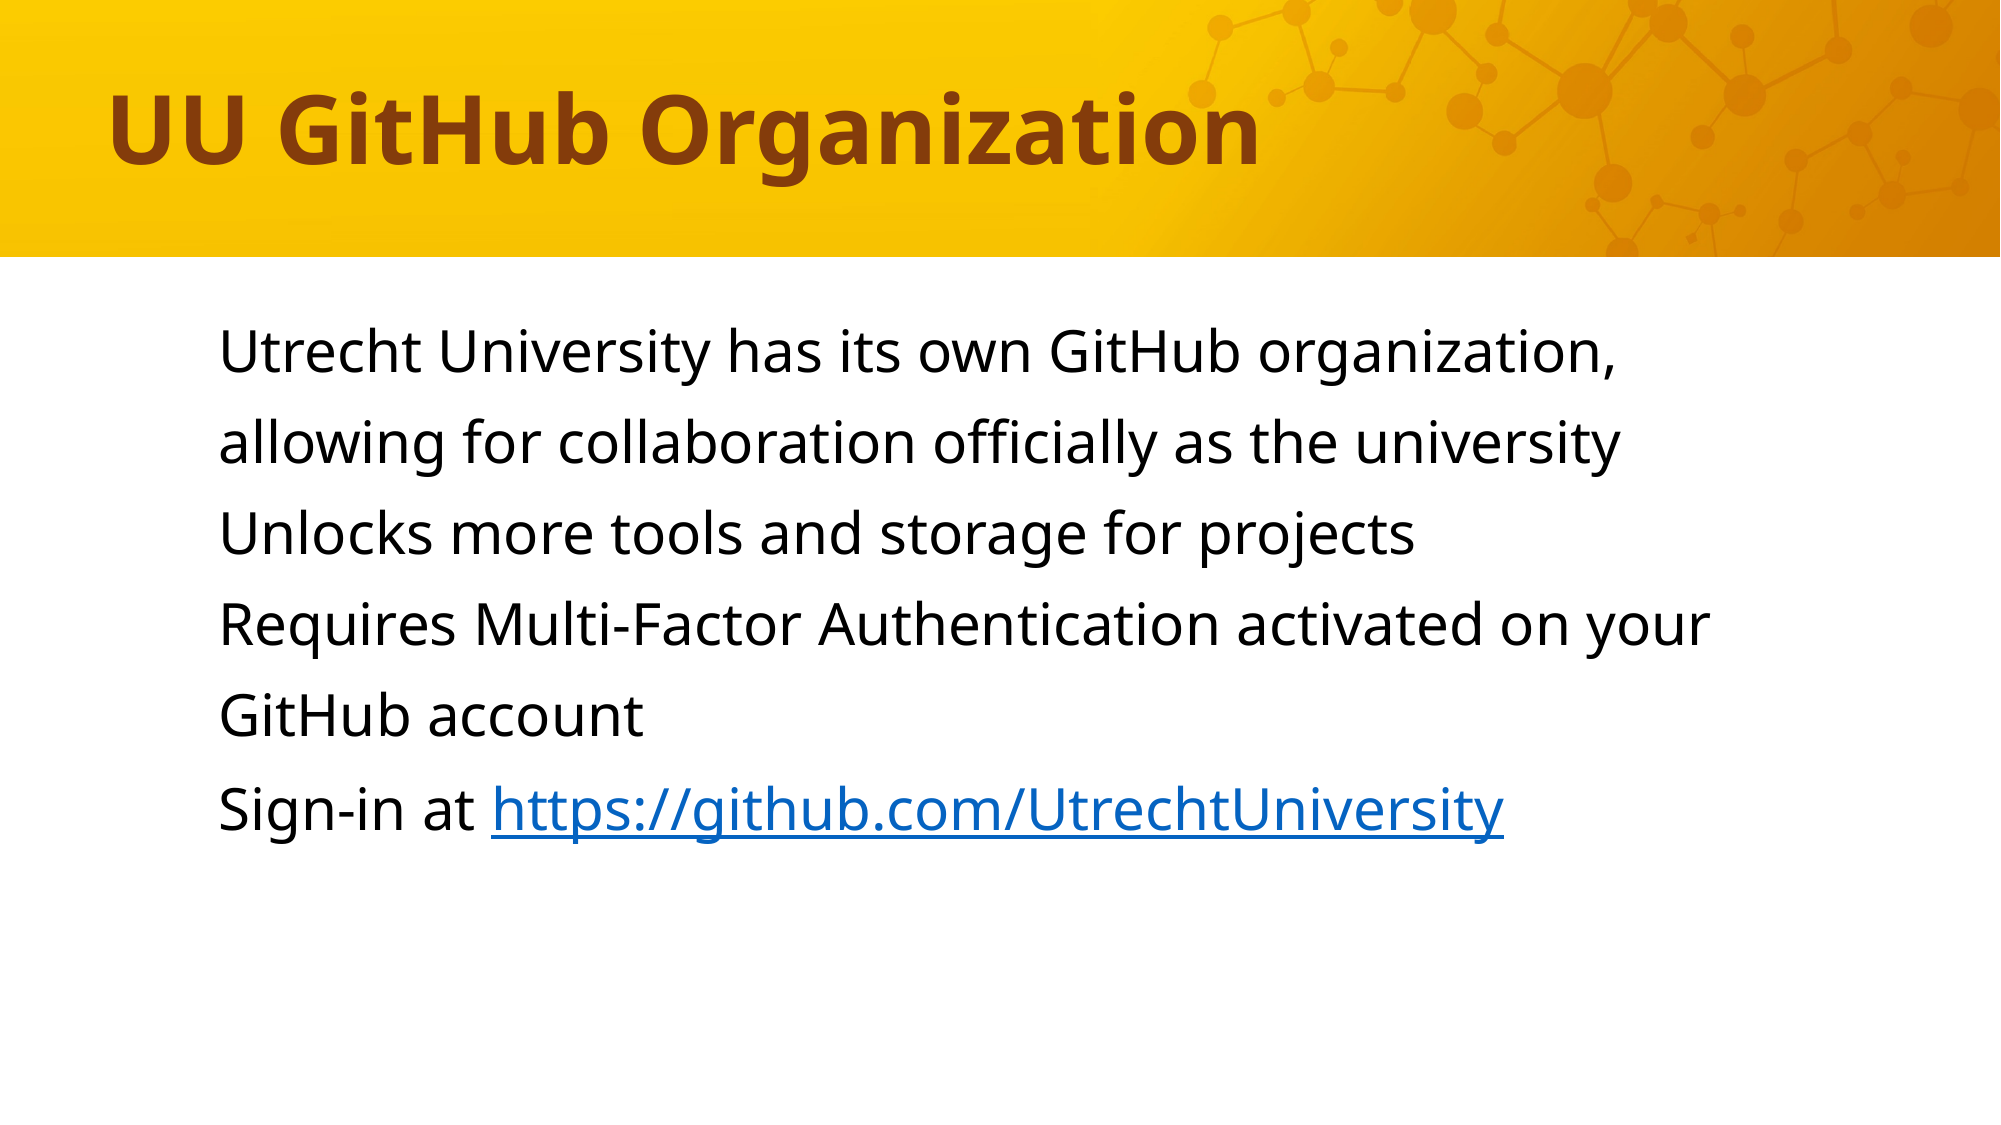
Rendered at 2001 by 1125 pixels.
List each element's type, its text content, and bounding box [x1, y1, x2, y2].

picture [0, 0, 2000, 257]
text_box Utrecht University has its own GitHub organization, allowing for collaboration officially as the university Unlocks more tools and storage for projects Requires Multi-Factor Authentication activated on your GitHub account Sign-in at https://github.com/UtrechtUniversity [72, 286, 1793, 1125]
